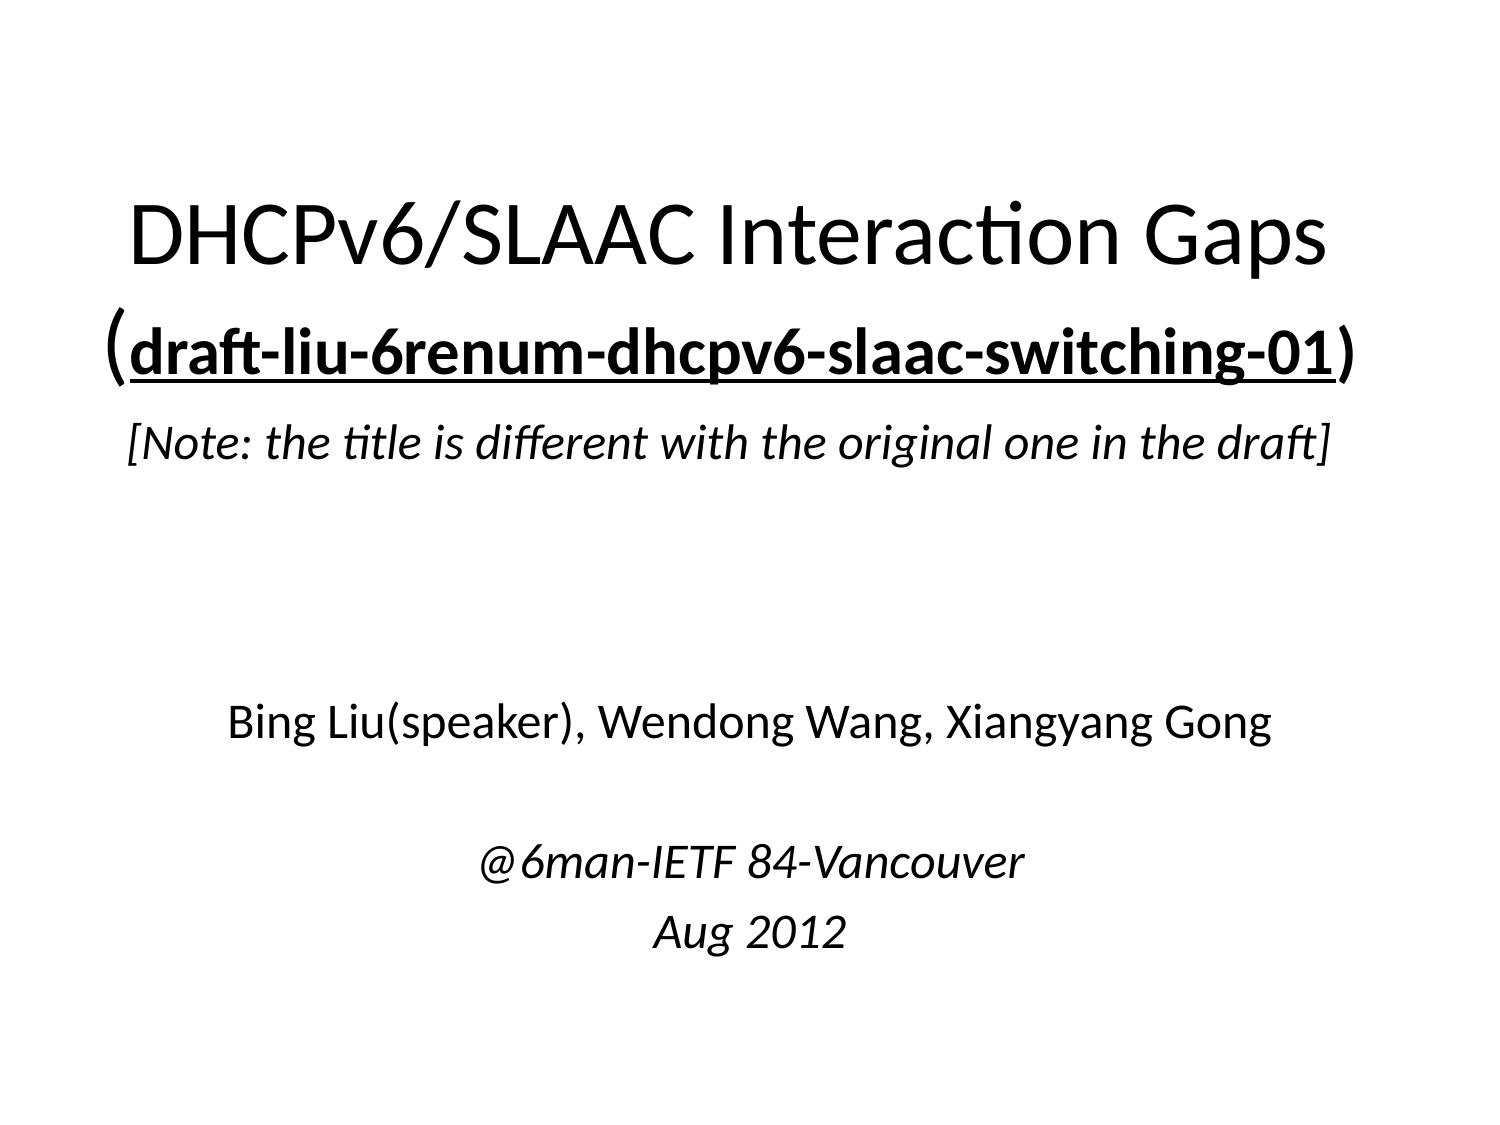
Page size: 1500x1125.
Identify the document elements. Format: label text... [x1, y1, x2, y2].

title DHCPv6/SLAAC Interaction Gaps (draft-liu-6renum-dhcpv6-slaac-switching-01) [Note: the title is different with the original one in the draft] [0, 196, 1459, 450]
subtitle Bing Liu(speaker), Wendong Wang, Xiangyang Gong @6man-IETF 84-Vancouver Aug 2012 [64, 680, 1436, 969]
